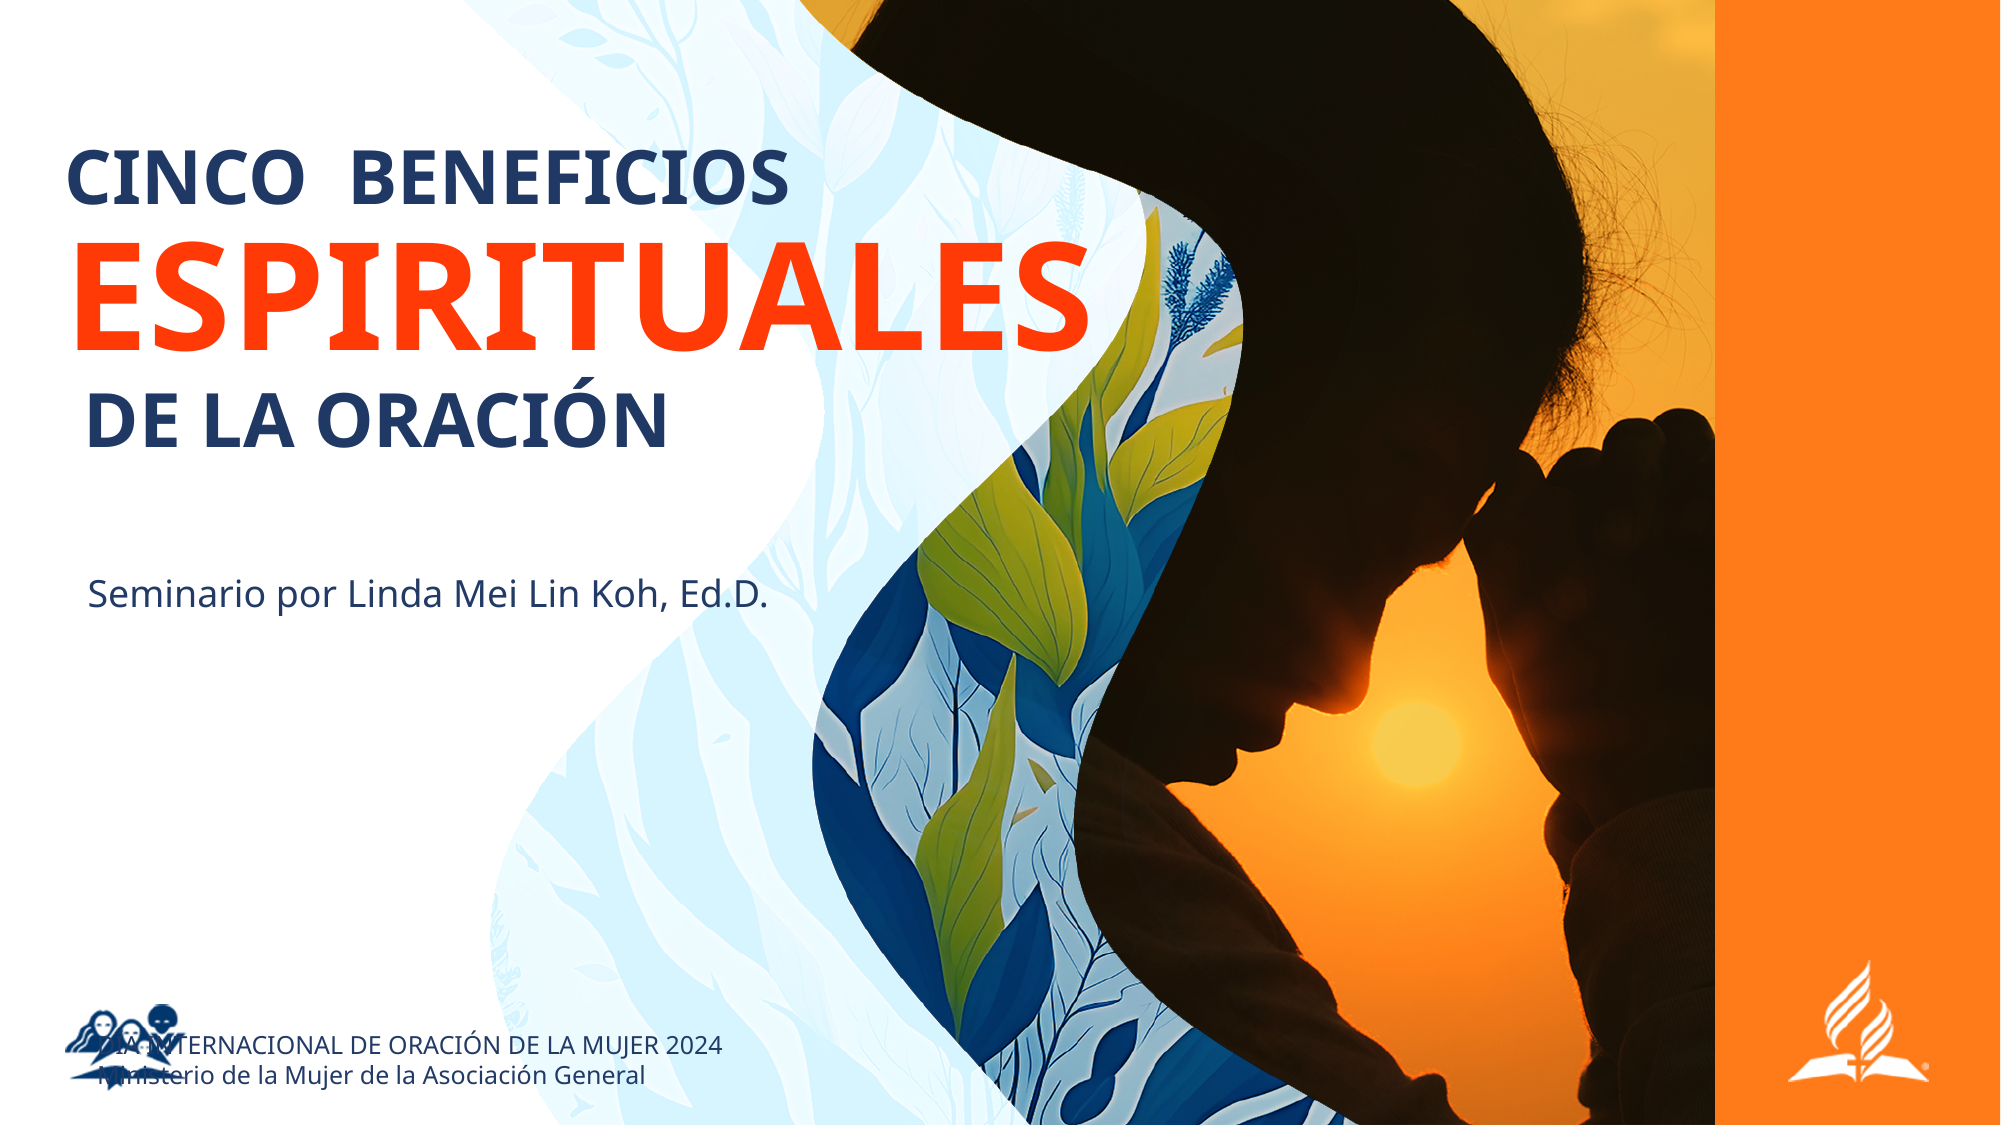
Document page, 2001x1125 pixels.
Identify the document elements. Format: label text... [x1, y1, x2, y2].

title CINCO BENEFICIOS ESPIRITUALES DE LA ORACIÓN [49, 104, 1122, 472]
text_box DÍA INTERNACIONAL DE ORACIÓN DE LA MUJER 2024 Ministerio de la Mujer de la Asociación General [82, 1021, 739, 1097]
subtitle Seminario por Linda Mei Lin Koh, Ed.D. [72, 567, 928, 671]
picture [0, 0, 2001, 1125]
